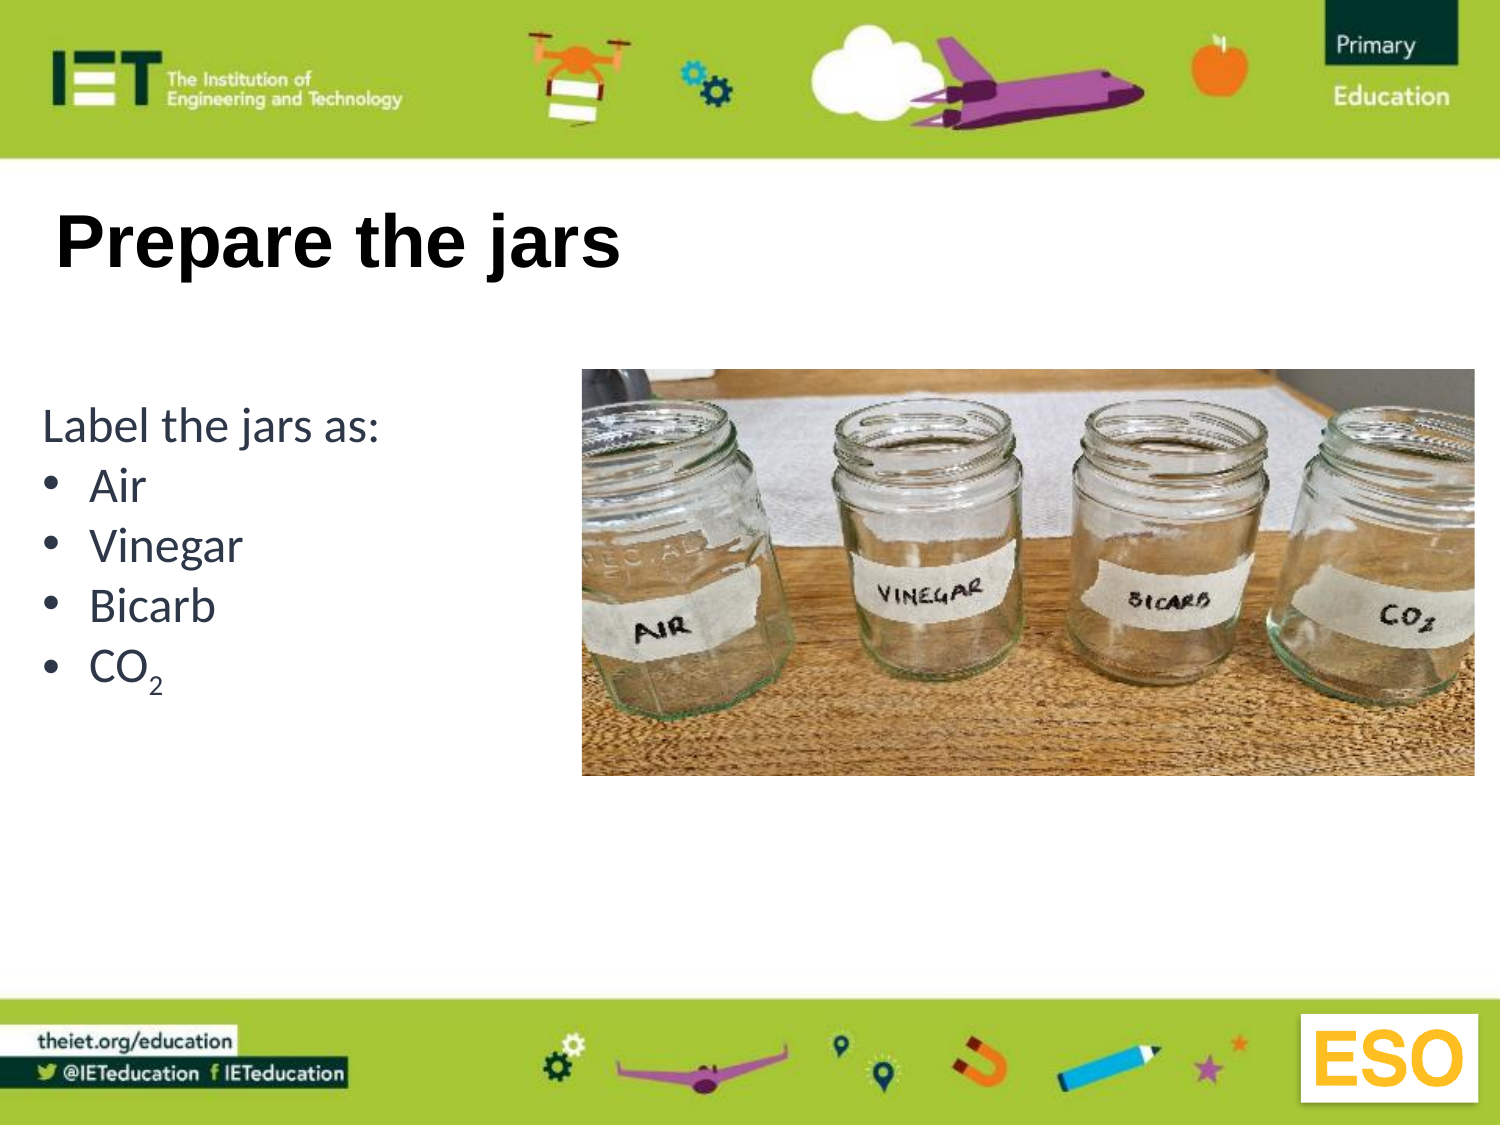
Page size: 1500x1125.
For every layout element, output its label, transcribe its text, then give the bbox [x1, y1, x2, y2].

text_box Prepare the jars [40, 184, 1209, 290]
text_box [53, 313, 750, 385]
picture [0, 0, 1500, 1125]
text_box Label the jars as: Air Vinegar Bicarb CO2 [27, 385, 576, 709]
